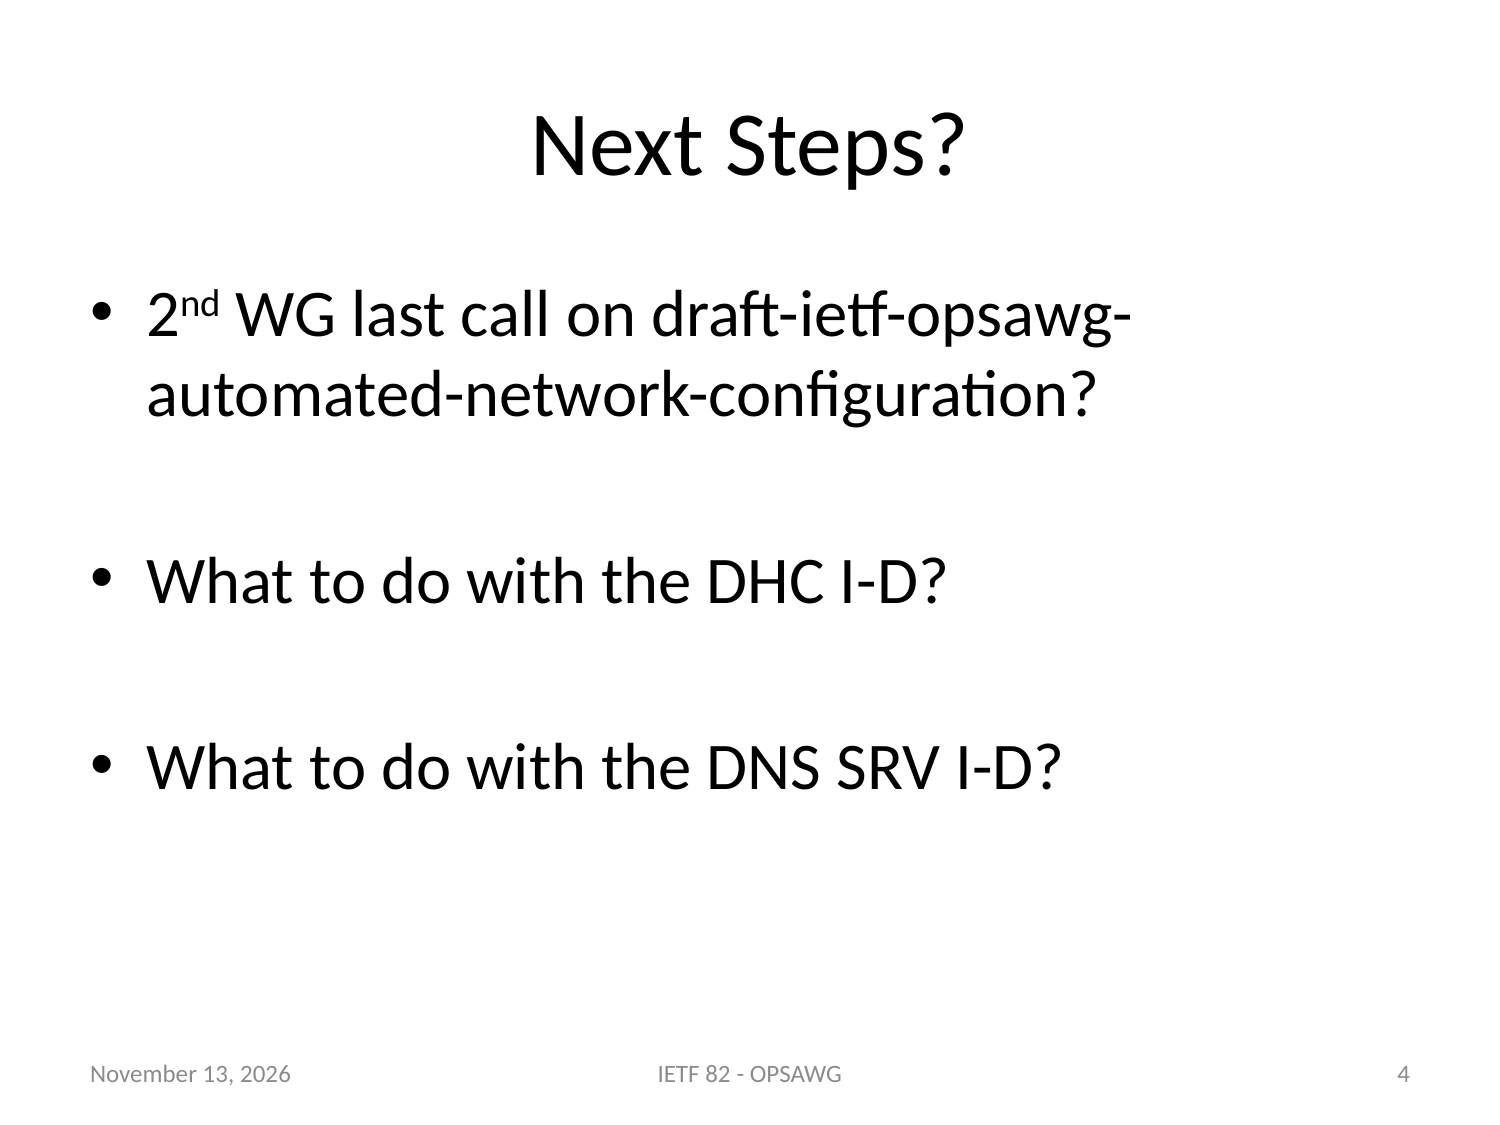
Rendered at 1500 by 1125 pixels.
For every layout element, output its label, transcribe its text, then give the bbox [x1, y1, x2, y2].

footer IETF 82 - OPSAWG [512, 1042, 988, 1103]
list 2nd WG last call on draft-ietf-opsawg-automated-network-configuration? What to do with the DHC I-D? What to do with the DNS SRV I-D? [75, 262, 1425, 1005]
slide_number 4 [1074, 1042, 1425, 1103]
title Next Steps? [75, 45, 1425, 233]
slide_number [75, 1042, 425, 1103]
